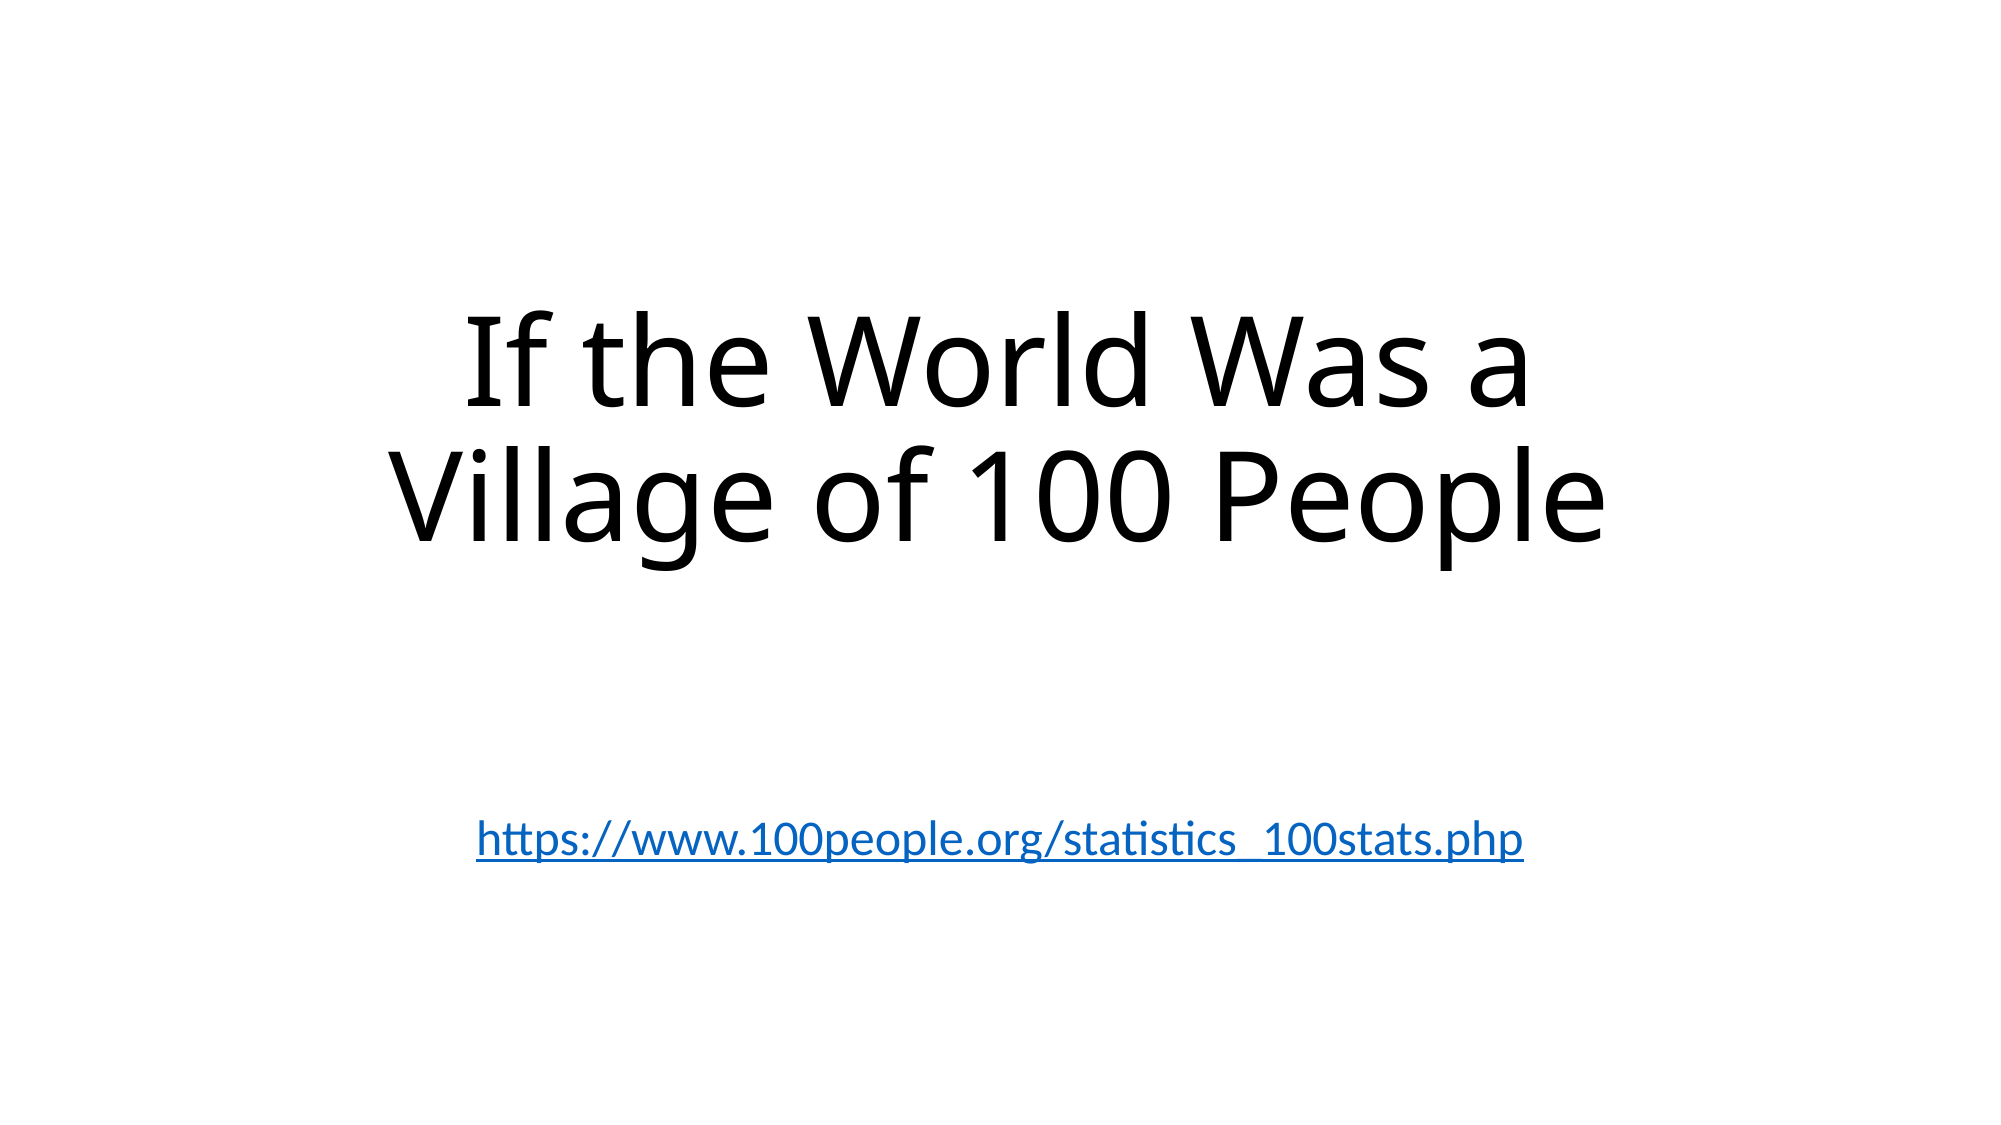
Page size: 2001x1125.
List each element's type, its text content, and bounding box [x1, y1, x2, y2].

subtitle https://www.100people.org/statistics_100stats.php [249, 805, 1750, 1077]
title If the World Was a Village of 100 People [249, 184, 1750, 576]
